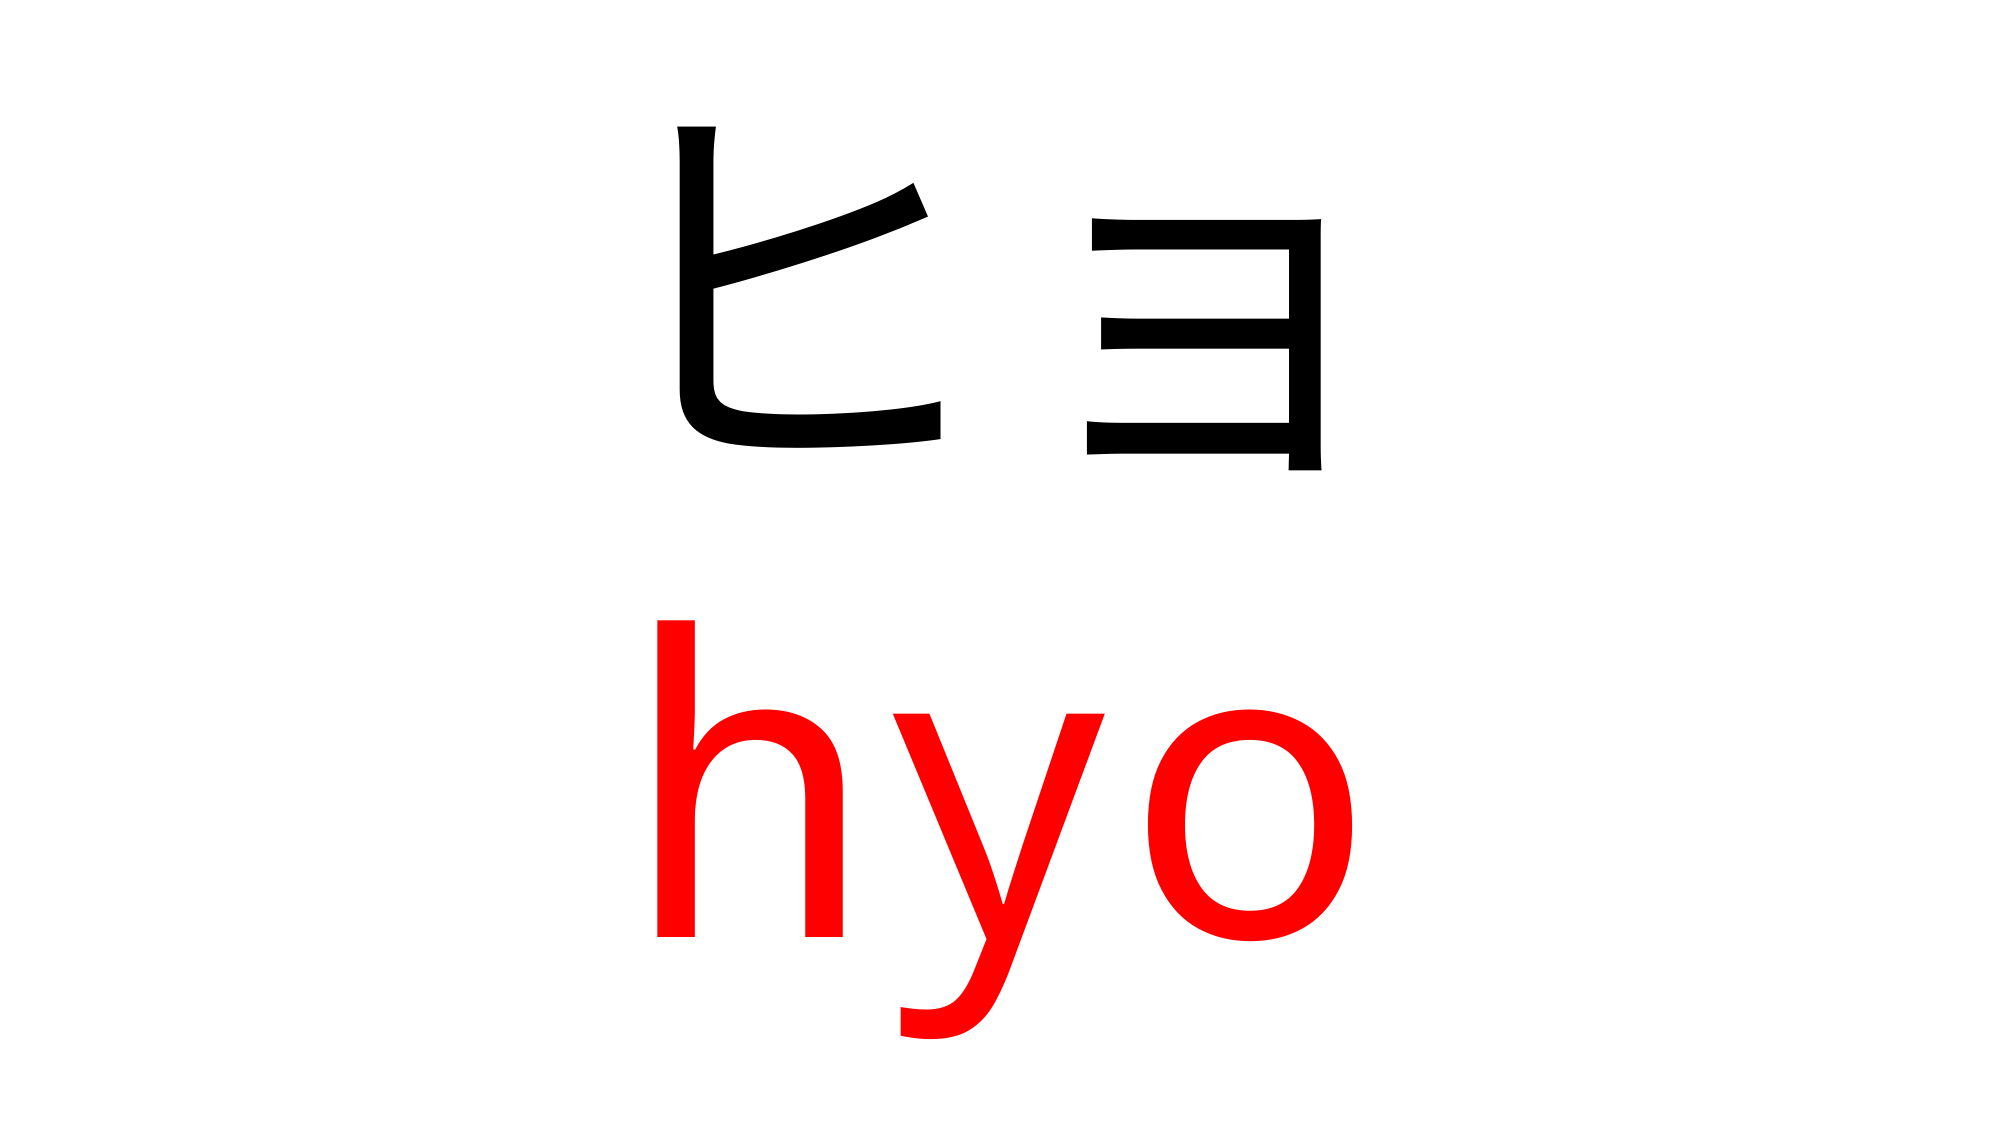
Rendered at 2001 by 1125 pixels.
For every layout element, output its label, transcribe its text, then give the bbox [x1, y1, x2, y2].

title ヒョ [249, 71, 1750, 545]
text_box hyo [249, 562, 1750, 1036]
